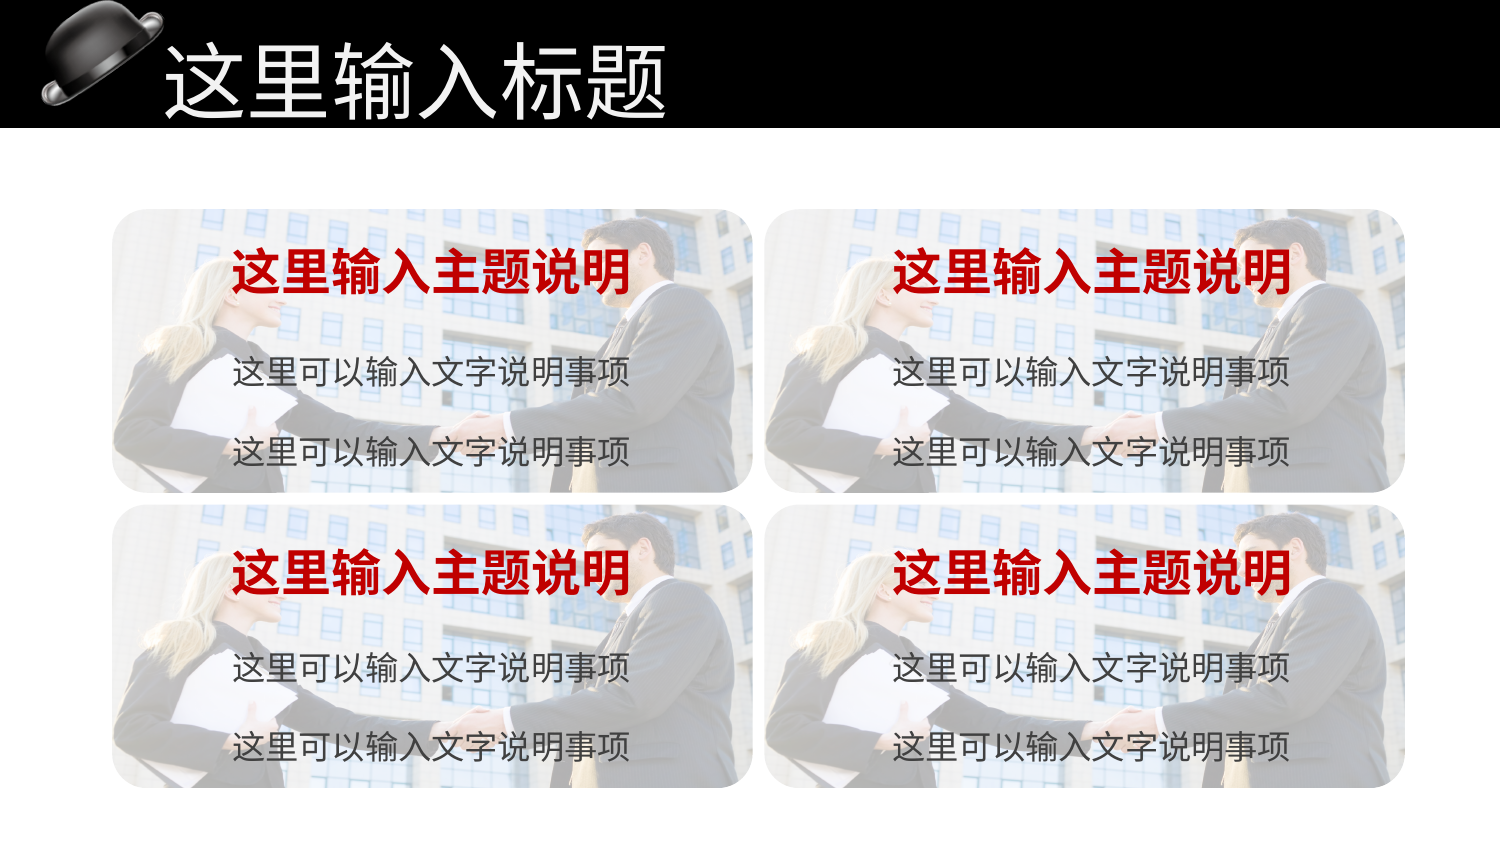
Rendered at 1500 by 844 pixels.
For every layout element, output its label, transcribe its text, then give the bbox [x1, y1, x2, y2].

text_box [111, 208, 1406, 789]
title 这里输入标题 [147, 21, 1425, 139]
picture [0, 0, 1500, 128]
